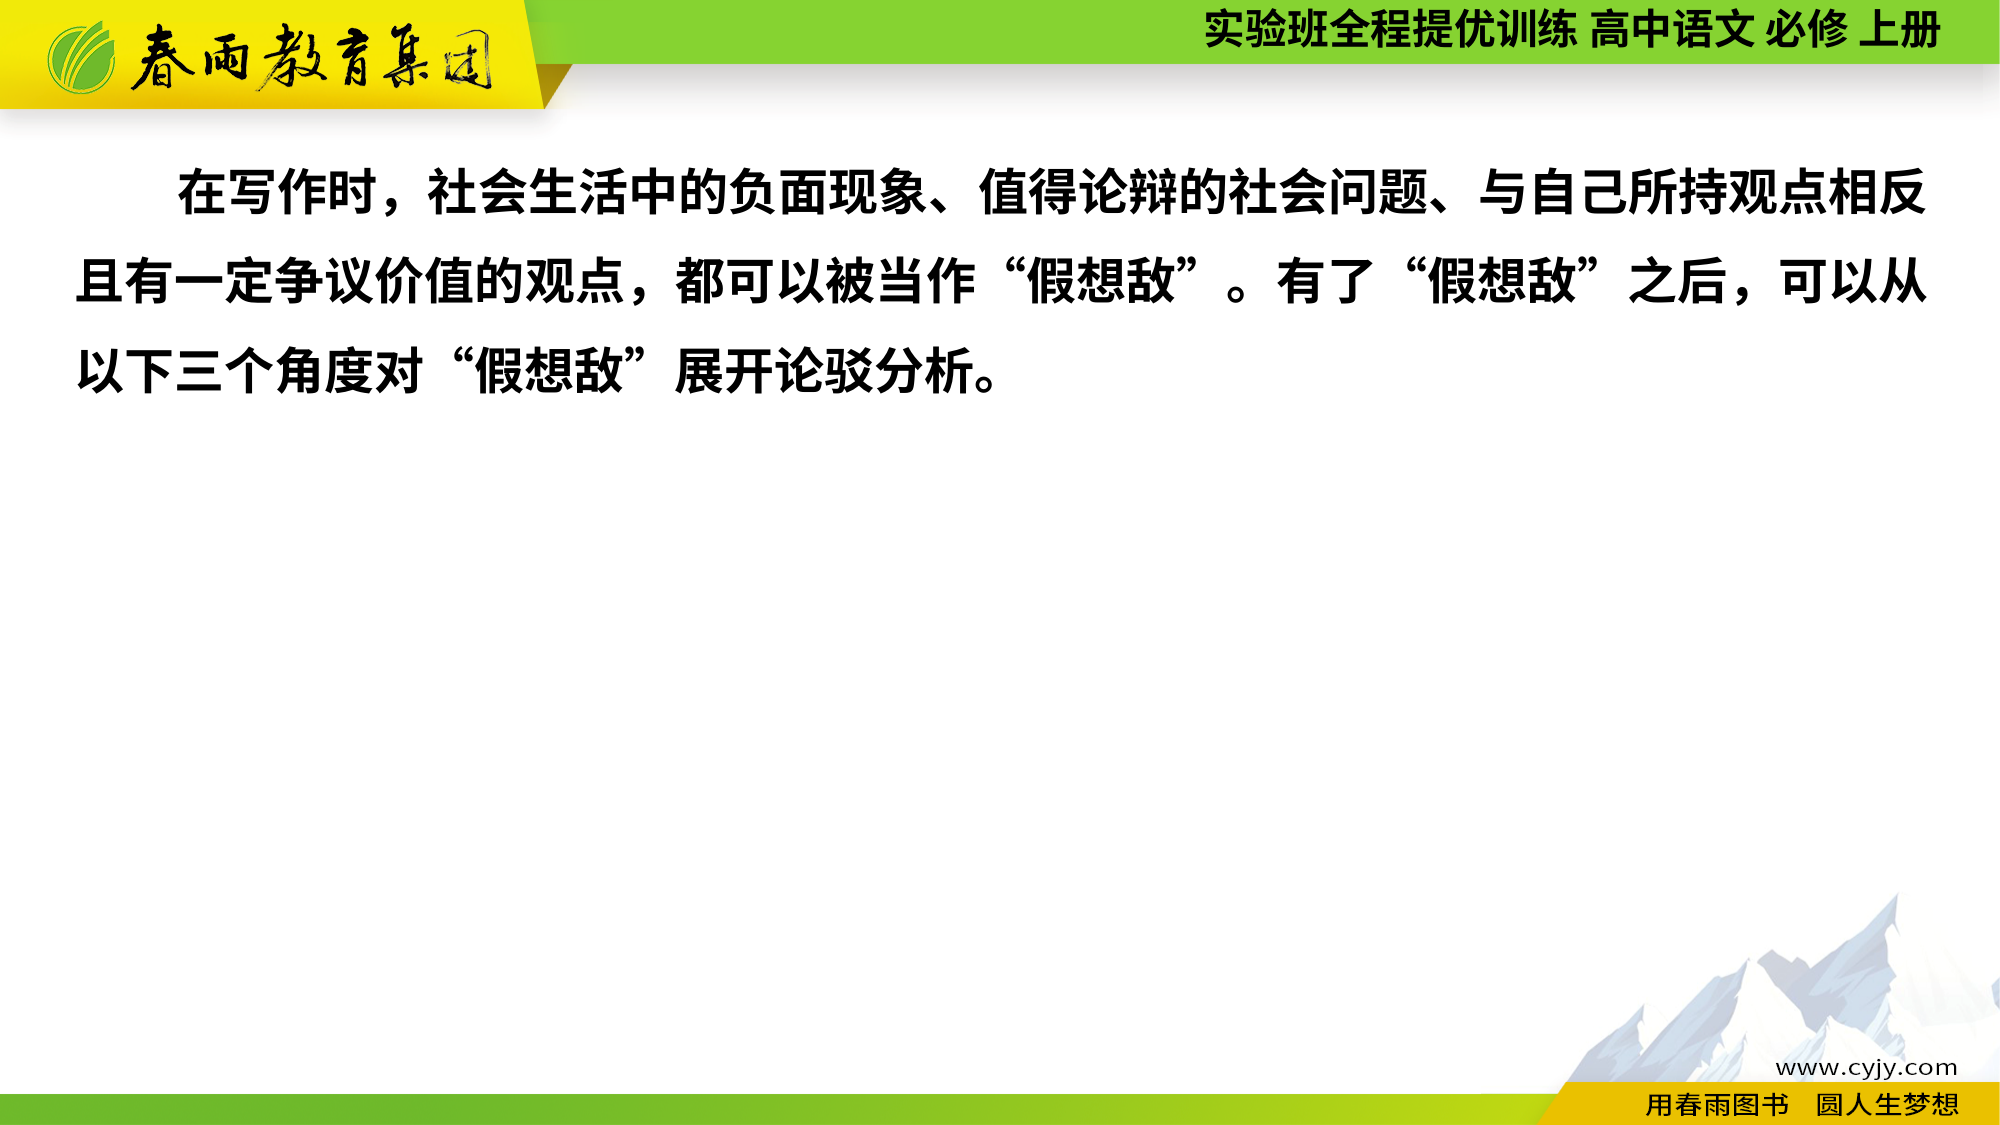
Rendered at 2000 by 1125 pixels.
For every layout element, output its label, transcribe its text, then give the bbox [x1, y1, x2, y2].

picture [0, 0, 2000, 1125]
list 在写作时，社会生活中的负面现象、值得论辩的社会问题、与自己所持观点相反且有一定争议价值的观点，都可以被当作“假想敌”。有了“假想敌”之后，可以从以下三个角度对“假想敌”展开论驳分析。 [59, 122, 1944, 399]
